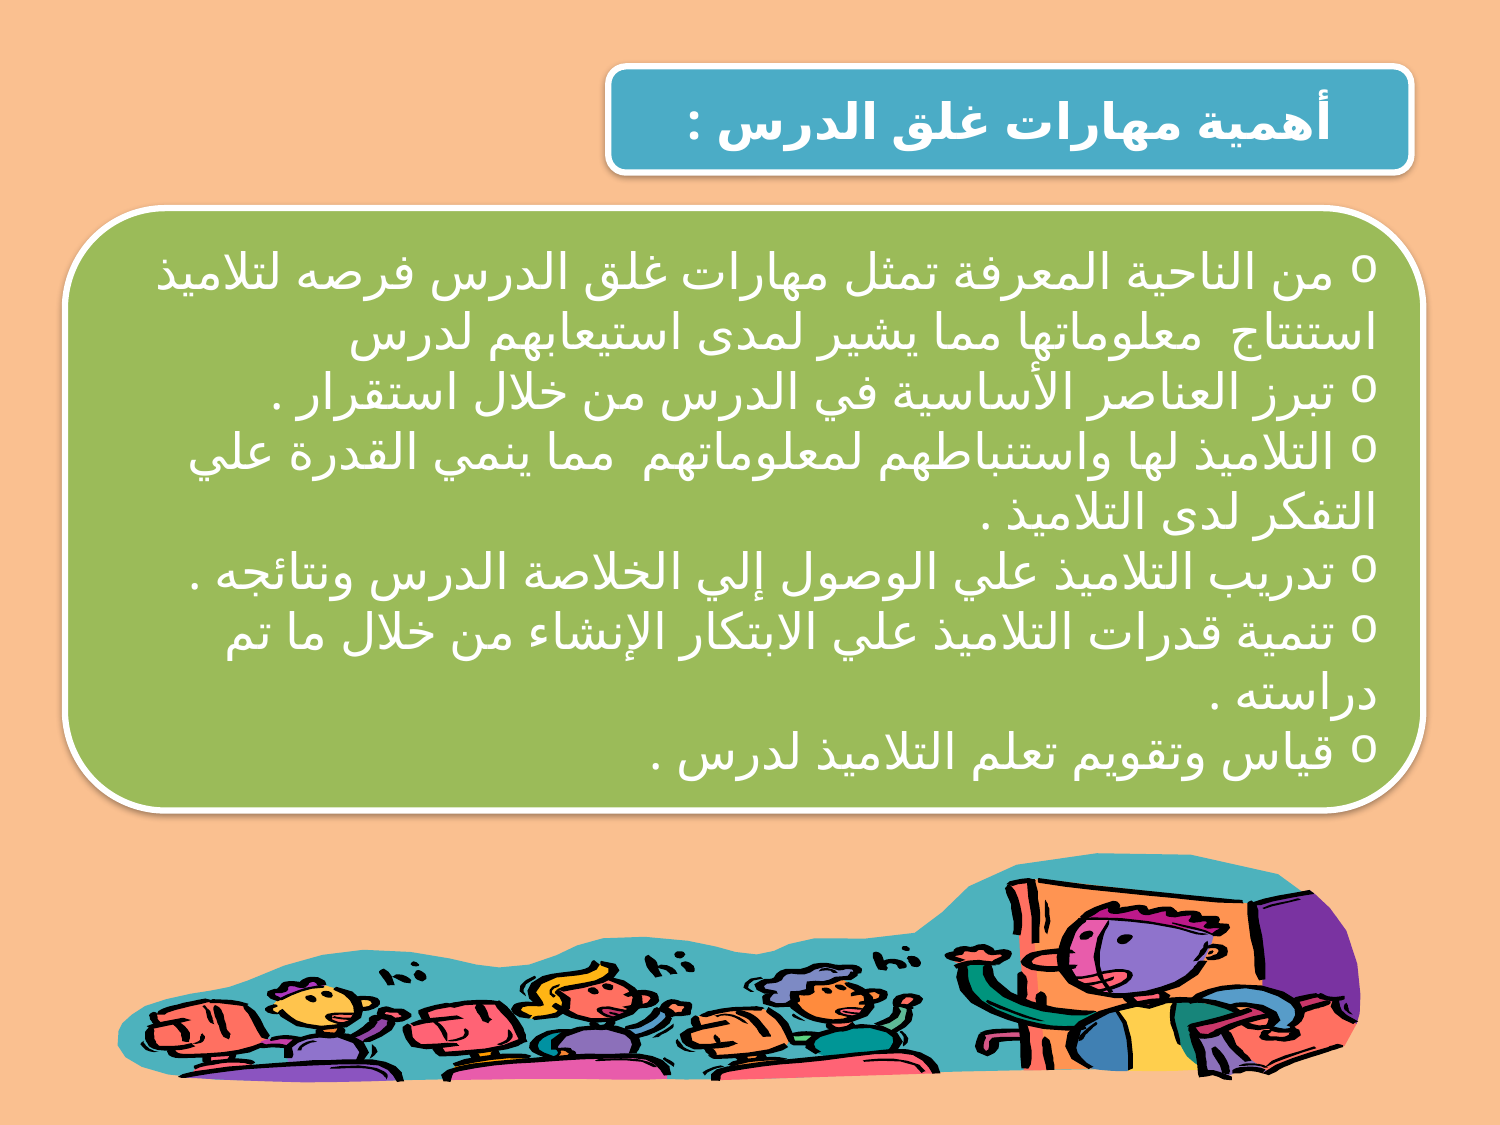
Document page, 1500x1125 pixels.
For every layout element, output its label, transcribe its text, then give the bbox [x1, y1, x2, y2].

text_box أهمية مهارات غلق الدرس : [605, 63, 1415, 176]
picture [111, 845, 1377, 1090]
text_box من الناحية المعرفة تمثل مهارات غلق الدرس فرصه لتلاميذ استنتاج معلوماتها مما يشير لمدى استيعابهم لدرس تبرز العناصر الأساسية في الدرس من خلال استقرار . التلاميذ لها واستنباطهم لمعلوماتهم مما ينمي القدرة علي التفكر لدى التلاميذ . تدريب التلاميذ علي الوصول إلي الخلاصة الدرس ونتائجه . تنمية قدرات التلاميذ علي الابتكار الإنشاء من خلال ما تم دراسته . قياس وتقويم تعلم التلاميذ لدرس . [61, 204, 1427, 814]
